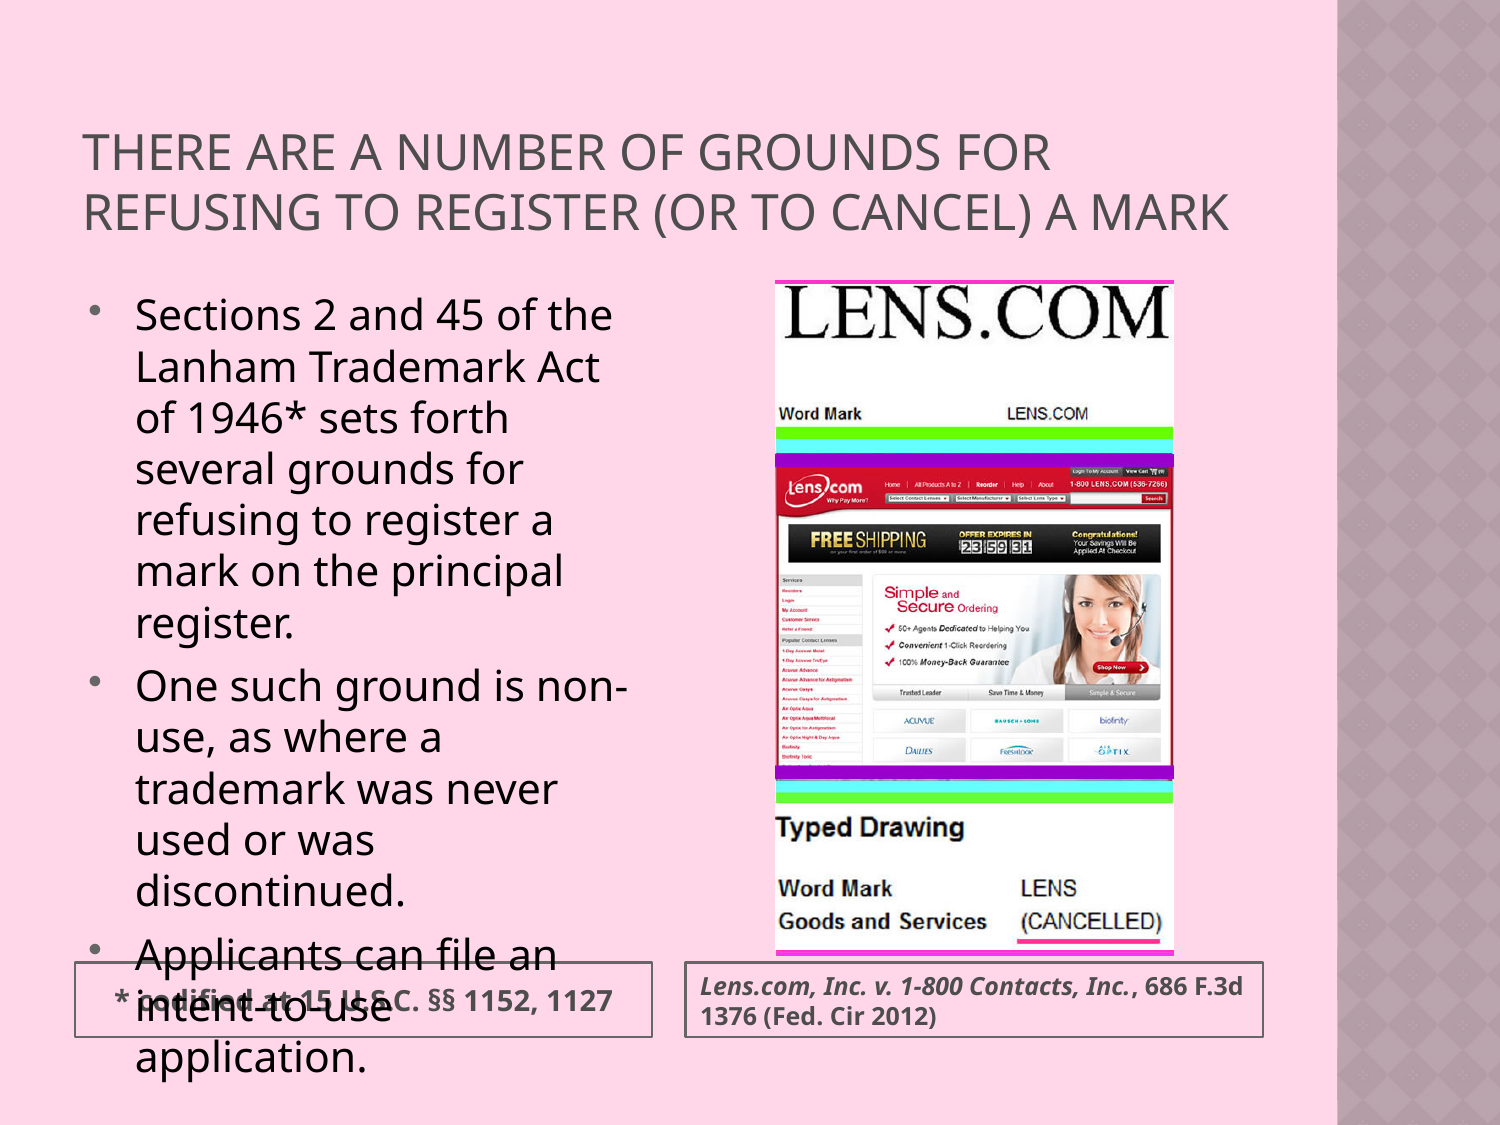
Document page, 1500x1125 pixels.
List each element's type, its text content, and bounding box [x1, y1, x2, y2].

title There are a number of grounds for refusing to register (or to cancel) a mark [75, 52, 1263, 240]
list Lens.com, Inc. v. 1-800 Contacts, Inc., 686 F.3d 1376 (Fed. Cir 2012) [684, 961, 1264, 1038]
list * codified at 15 U.S.C. §§ 1152, 1127 [74, 961, 653, 1038]
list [774, 280, 1174, 957]
list Sections 2 and 45 of the Lanham Trademark Act of 1946* sets forth several grounds for refusing to register a mark on the principal register. One such ground is non-use, as where a trademark was never used or was discontinued. Applicants can file an intent-to-use application. [75, 280, 653, 956]
